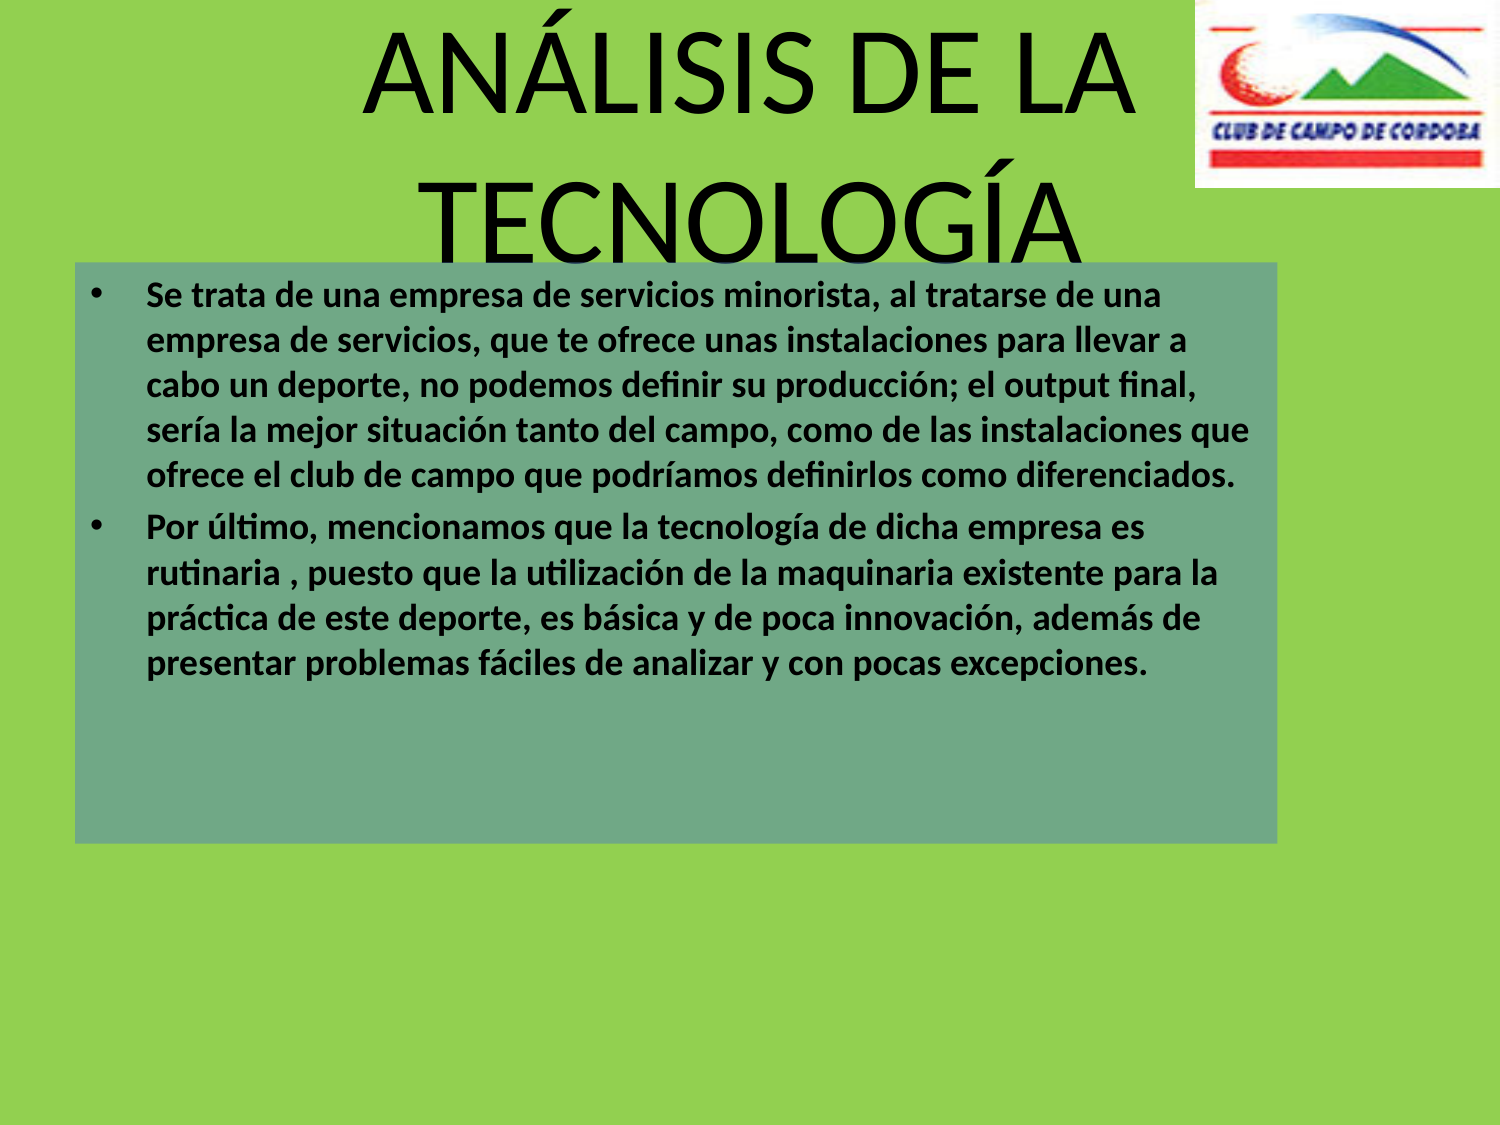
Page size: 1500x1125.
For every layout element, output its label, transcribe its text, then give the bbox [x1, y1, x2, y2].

picture [1195, 0, 1500, 188]
title Análisis de la tecnología [74, 44, 1426, 233]
list Se trata de una empresa de servicios minorista, al tratarse de una empresa de servicios, que te ofrece unas instalaciones para llevar a cabo un deporte, no podemos definir su producción; el output final, sería la mejor situación tanto del campo, como de las instalaciones que ofrece el club de campo que podríamos definirlos como diferenciados. Por último, mencionamos que la tecnología de dicha empresa es rutinaria , puesto que la utilización de la maquinaria existente para la práctica de este deporte, es básica y de poca innovación, además de presentar problemas fáciles de analizar y con pocas excepciones. [74, 262, 1278, 844]
